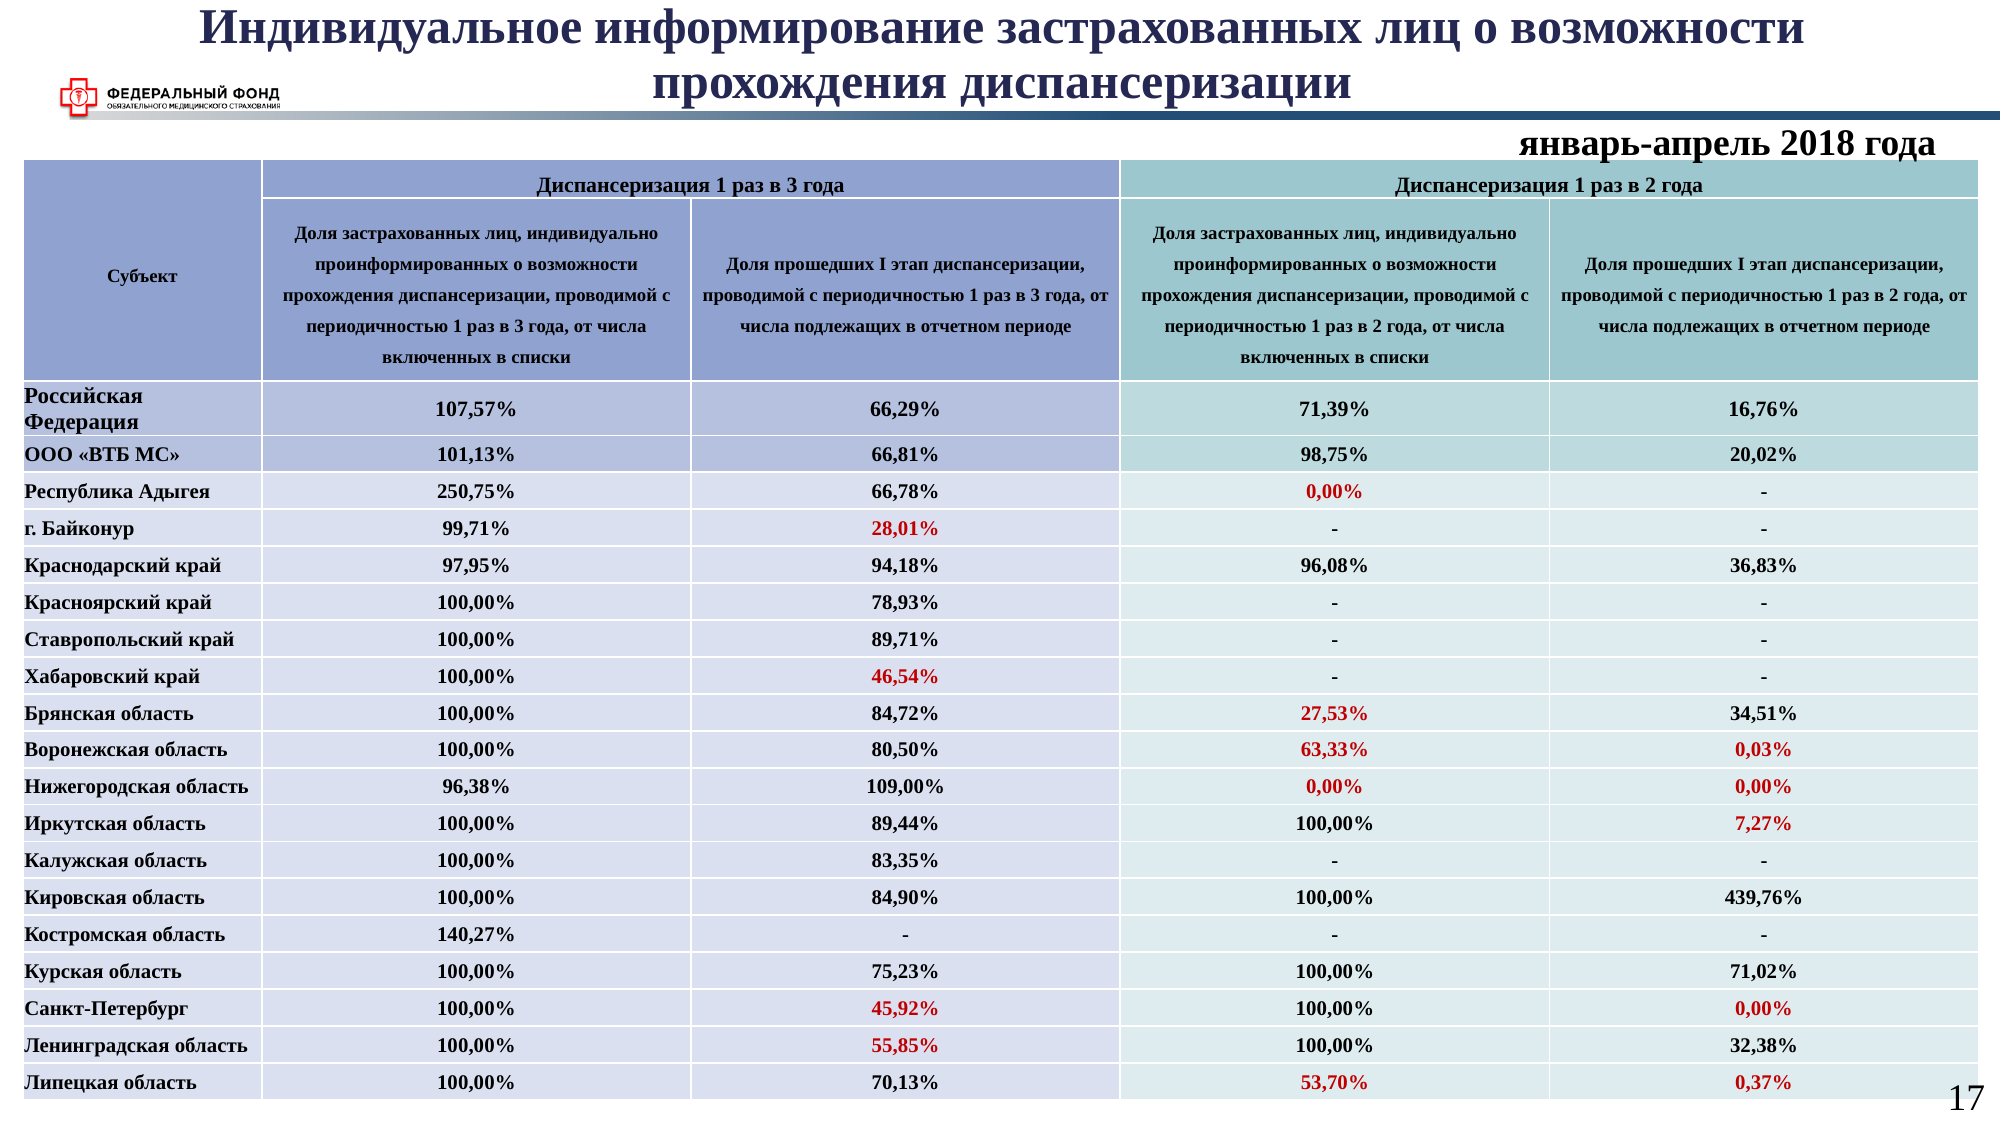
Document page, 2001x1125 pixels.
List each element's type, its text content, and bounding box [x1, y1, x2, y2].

table_cell Доля прошедших I этап диспансеризации, проводимой с периодичностью 1 раз в 3 года, от числа подлежащих в отчетном периоде [692, 199, 1119, 380]
table_cell - [1550, 842, 1978, 877]
table_cell Санкт-Петербург [24, 990, 261, 1025]
table_cell 100,00% [263, 658, 690, 693]
table_cell 63,33% [1121, 732, 1549, 767]
table_cell 100,00% [263, 1064, 690, 1099]
table_cell 71,39% [1121, 382, 1549, 435]
table_cell 101,13% [263, 436, 690, 471]
table_cell Доля застрахованных лиц, индивидуально проинформированных о возможности прохождения диспансеризации, проводимой с периодичностью 1 раз в 3 года, от числа включенных в списки [263, 199, 690, 380]
table_cell - [1550, 510, 1978, 545]
table_cell 100,00% [1121, 990, 1549, 1025]
table_cell Калужская область [24, 842, 261, 877]
table_cell - [1550, 584, 1978, 619]
table_cell 46,54% [692, 658, 1119, 693]
table_cell 96,08% [1121, 547, 1549, 582]
table_header Диспансеризация 1 раз в 2 года [1121, 160, 1978, 197]
table_cell Брянская область [24, 695, 261, 730]
table_cell 89,44% [692, 805, 1119, 841]
table_cell Красноярский край [24, 584, 261, 619]
table_cell Доля застрахованных лиц, индивидуально проинформированных о возможности прохождения диспансеризации, проводимой с периодичностью 1 раз в 2 года, от числа включенных в списки [1121, 199, 1549, 380]
table_cell 28,01% [692, 510, 1119, 545]
table_cell 53,70% [1121, 1064, 1549, 1099]
table_cell Кировская область [24, 879, 261, 914]
table_cell 34,51% [1550, 695, 1978, 730]
table_cell 0,00% [1550, 769, 1978, 804]
table_cell - [1121, 584, 1549, 619]
table_cell 100,00% [263, 621, 690, 656]
table_cell 84,72% [692, 695, 1119, 730]
table_cell 100,00% [263, 1027, 690, 1062]
table_cell 250,75% [263, 473, 690, 508]
table_cell 55,85% [692, 1027, 1119, 1062]
table_cell 100,00% [263, 805, 690, 841]
table_cell 98,75% [1121, 436, 1549, 471]
table_cell 107,57% [263, 382, 690, 435]
table_cell 66,78% [692, 473, 1119, 508]
slide_number 17 [1550, 1065, 2000, 1125]
table_cell - [1121, 916, 1549, 951]
table_cell 78,93% [692, 584, 1119, 619]
table_cell Краснодарский край [24, 547, 261, 582]
table_cell Ставропольский край [24, 621, 261, 656]
table_cell 0,00% [1121, 473, 1549, 508]
table_cell Воронежская область [24, 732, 261, 767]
table_cell 100,00% [263, 990, 690, 1025]
table_cell 100,00% [263, 732, 690, 767]
table_cell 96,38% [263, 769, 690, 804]
table_cell 16,76% [1550, 382, 1978, 435]
table_cell - [1121, 510, 1549, 545]
text_box Индивидуальное информирование застрахованных лиц о возможности прохождения диспансеризации [57, 6, 1947, 103]
table_cell Хабаровский край [24, 658, 261, 693]
table_cell 109,00% [692, 769, 1119, 804]
table_cell 7,27% [1550, 805, 1978, 841]
table_cell 36,83% [1550, 547, 1978, 582]
table_cell 89,71% [692, 621, 1119, 656]
table_cell - [1121, 842, 1549, 877]
table_cell 100,00% [263, 842, 690, 877]
table_cell - [692, 916, 1119, 951]
table_cell 20,02% [1550, 436, 1978, 471]
table_cell 66,29% [692, 382, 1119, 435]
table_cell 83,35% [692, 842, 1119, 877]
table_cell 45,92% [692, 990, 1119, 1025]
table_cell Курская область [24, 953, 261, 988]
table_cell - [1550, 916, 1978, 951]
table_cell Костромская область [24, 916, 261, 951]
table_cell 0,03% [1550, 732, 1978, 767]
table_header Субъект [24, 160, 261, 380]
picture [58, 103, 280, 120]
table_cell 80,50% [692, 732, 1119, 767]
table_cell 0,00% [1121, 769, 1549, 804]
table_cell 100,00% [263, 879, 690, 914]
table_cell - [1550, 621, 1978, 656]
table_cell 140,27% [263, 916, 690, 951]
table_cell 100,00% [1121, 879, 1549, 914]
table_cell 99,71% [263, 510, 690, 545]
table_cell Нижегородская область [24, 769, 261, 804]
table_cell 100,00% [1121, 953, 1549, 988]
table_header Диспансеризация 1 раз в 3 года [263, 160, 1119, 197]
table_cell 100,00% [1121, 1027, 1549, 1062]
table_cell 75,23% [692, 953, 1119, 988]
table_cell 439,76% [1550, 879, 1978, 914]
text_box январь-апрель 2018 года [1504, 110, 1952, 171]
table_cell 32,38% [1550, 1027, 1978, 1062]
table_cell - [1121, 621, 1549, 656]
table_cell 27,53% [1121, 695, 1549, 730]
table_cell 100,00% [1121, 805, 1549, 841]
table_cell Российская Федерация [24, 382, 261, 435]
table_cell 100,00% [263, 695, 690, 730]
table_cell г. Байконур [24, 510, 261, 545]
table_cell Липецкая область [24, 1064, 261, 1099]
table_cell Иркутская область [24, 805, 261, 841]
table_cell 66,81% [692, 436, 1119, 471]
table_cell 84,90% [692, 879, 1119, 914]
table_cell Республика Адыгея [24, 473, 261, 508]
table_cell Доля прошедших I этап диспансеризации, проводимой с периодичностью 1 раз в 2 года, от числа подлежащих в отчетном периоде [1550, 199, 1978, 380]
table_cell 70,13% [692, 1064, 1119, 1099]
table_cell - [1550, 473, 1978, 508]
table_cell ООО «ВТБ МС» [24, 436, 261, 471]
table_cell 71,02% [1550, 953, 1978, 988]
table_cell 94,18% [692, 547, 1119, 582]
table_cell 0,00% [1550, 990, 1978, 1025]
table_cell 97,95% [263, 547, 690, 582]
table_cell Ленинградская область [24, 1027, 261, 1062]
table_cell - [1121, 658, 1549, 693]
table_cell - [1550, 658, 1978, 693]
table_cell 100,00% [263, 584, 690, 619]
table_cell 100,00% [263, 953, 690, 988]
